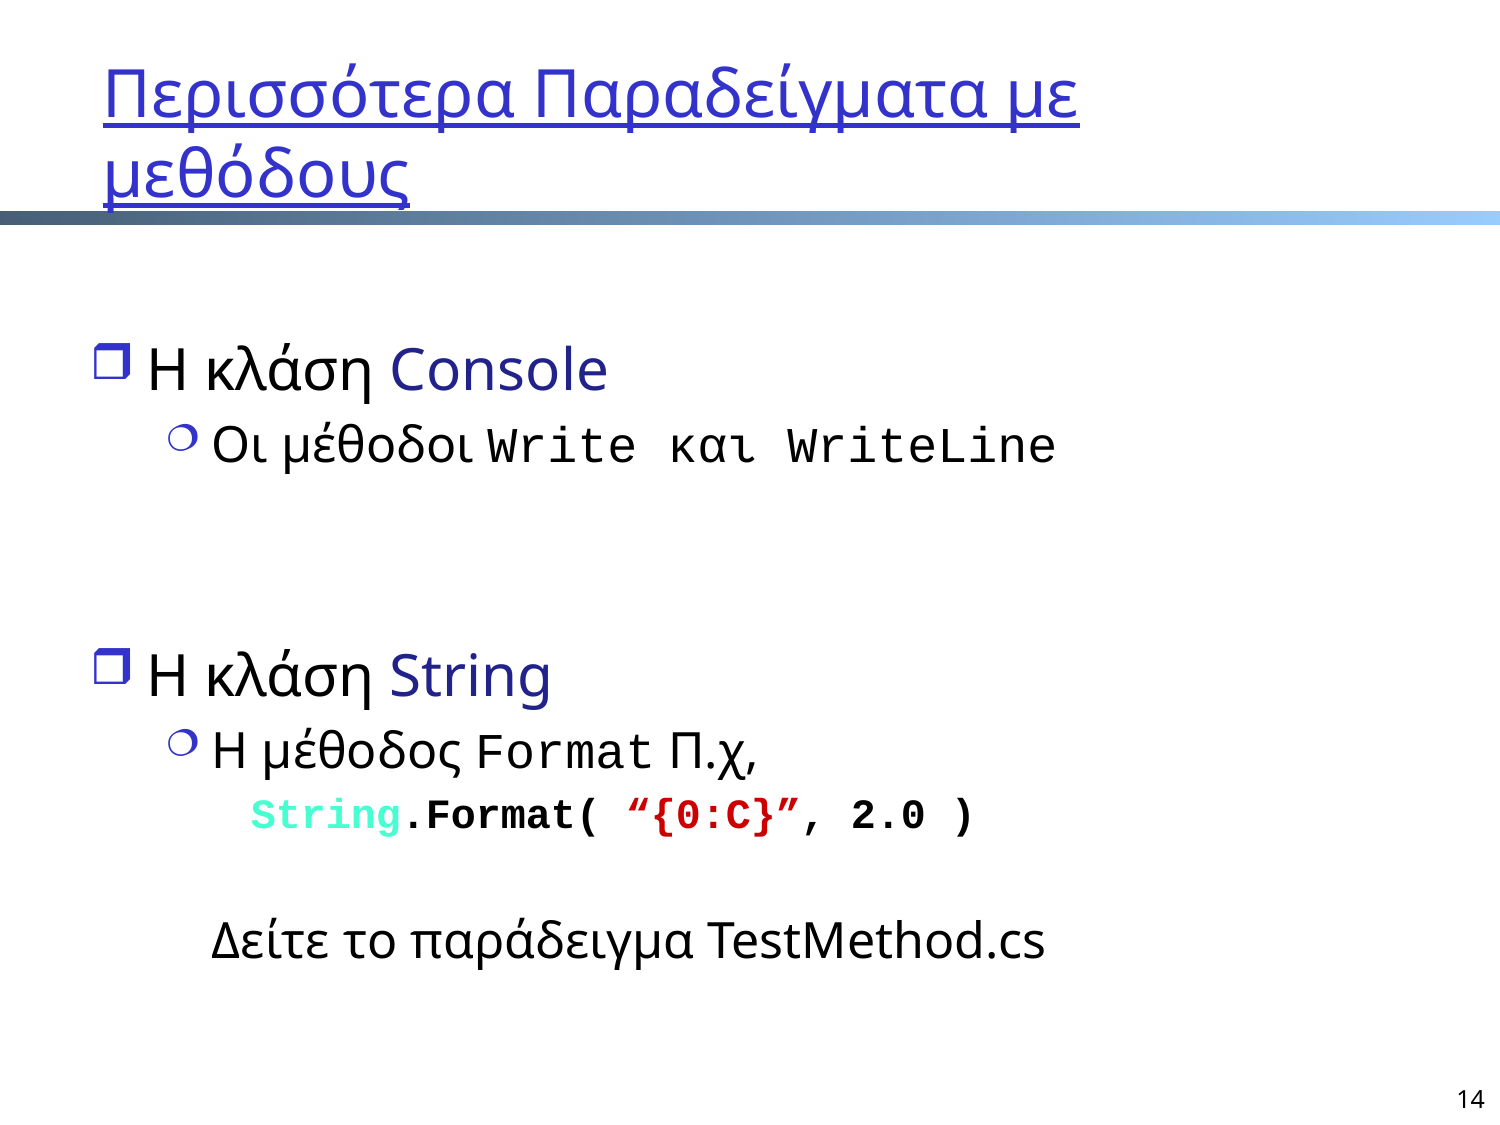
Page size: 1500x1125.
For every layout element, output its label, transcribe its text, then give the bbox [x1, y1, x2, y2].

title Περισσότερα Παραδείγματα με μεθόδους [87, 37, 1363, 225]
slide_number 14 [1150, 1049, 1500, 1125]
list Η κλάση Console Οι μέθοδοι Write και WriteLine Η κλάση String Η μέθοδος Format Π.χ, String.Format( “{0:C}”, 2.0 ) Δείτε το παράδειγμα TestMethod.cs [75, 324, 1450, 1000]
